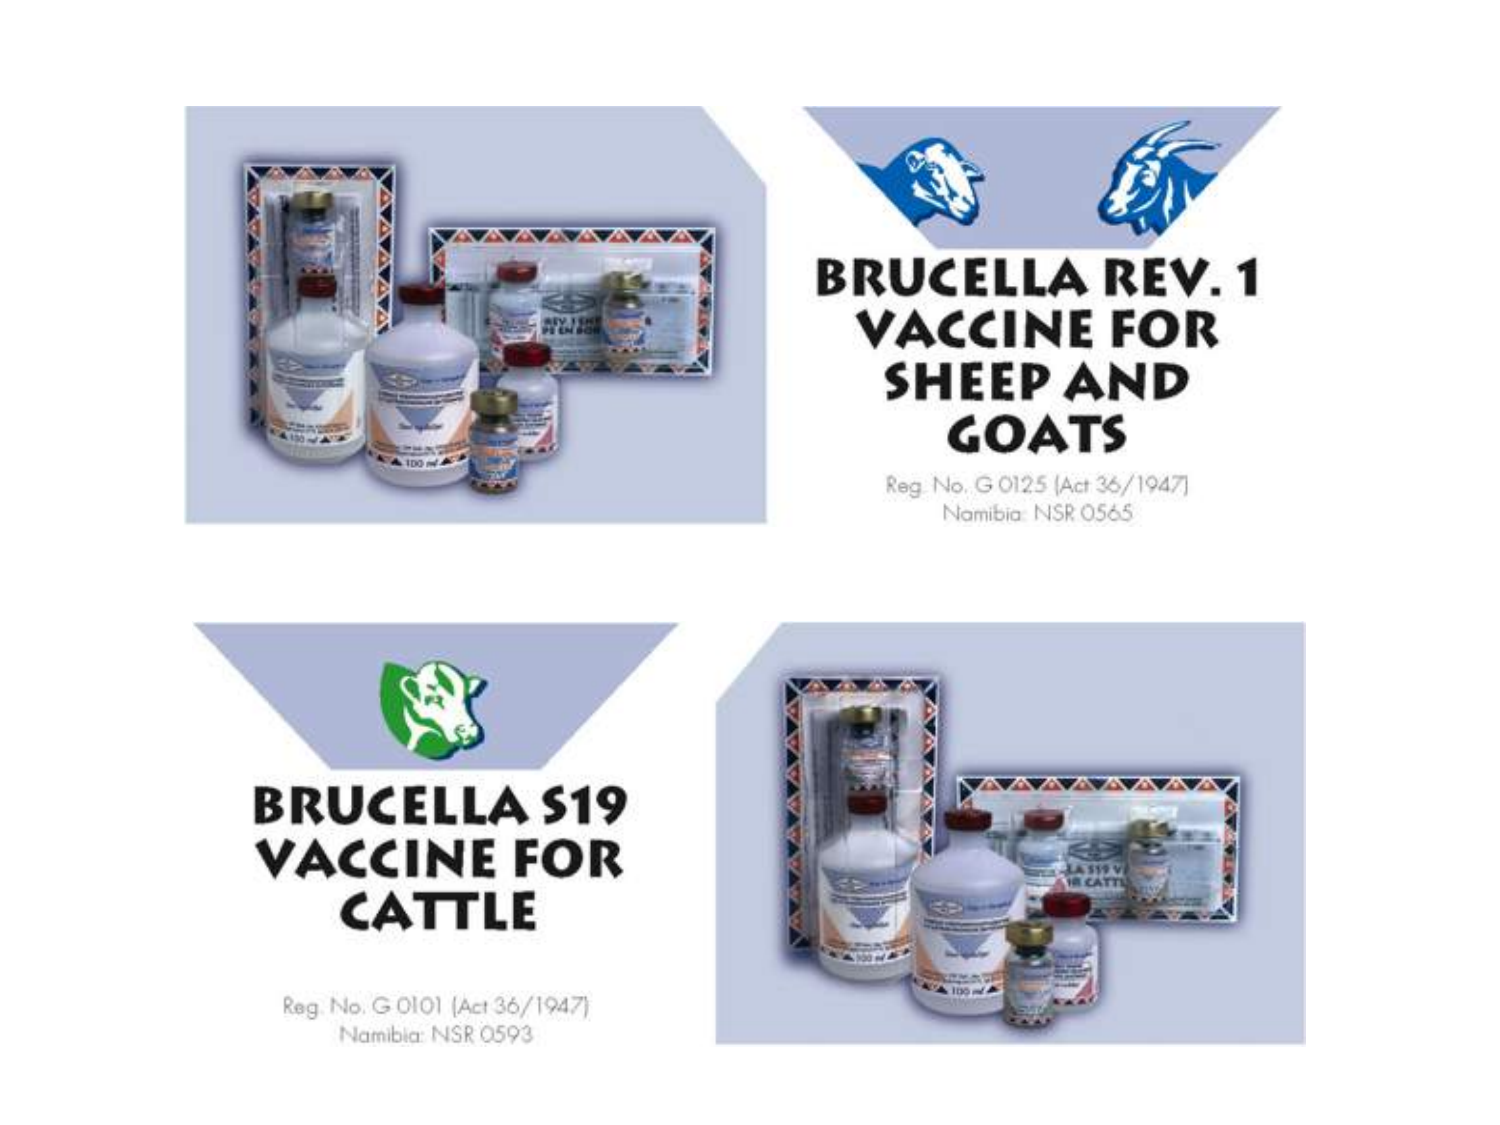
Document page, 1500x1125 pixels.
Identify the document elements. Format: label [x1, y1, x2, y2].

picture [182, 106, 1285, 528]
picture [191, 620, 1306, 1048]
